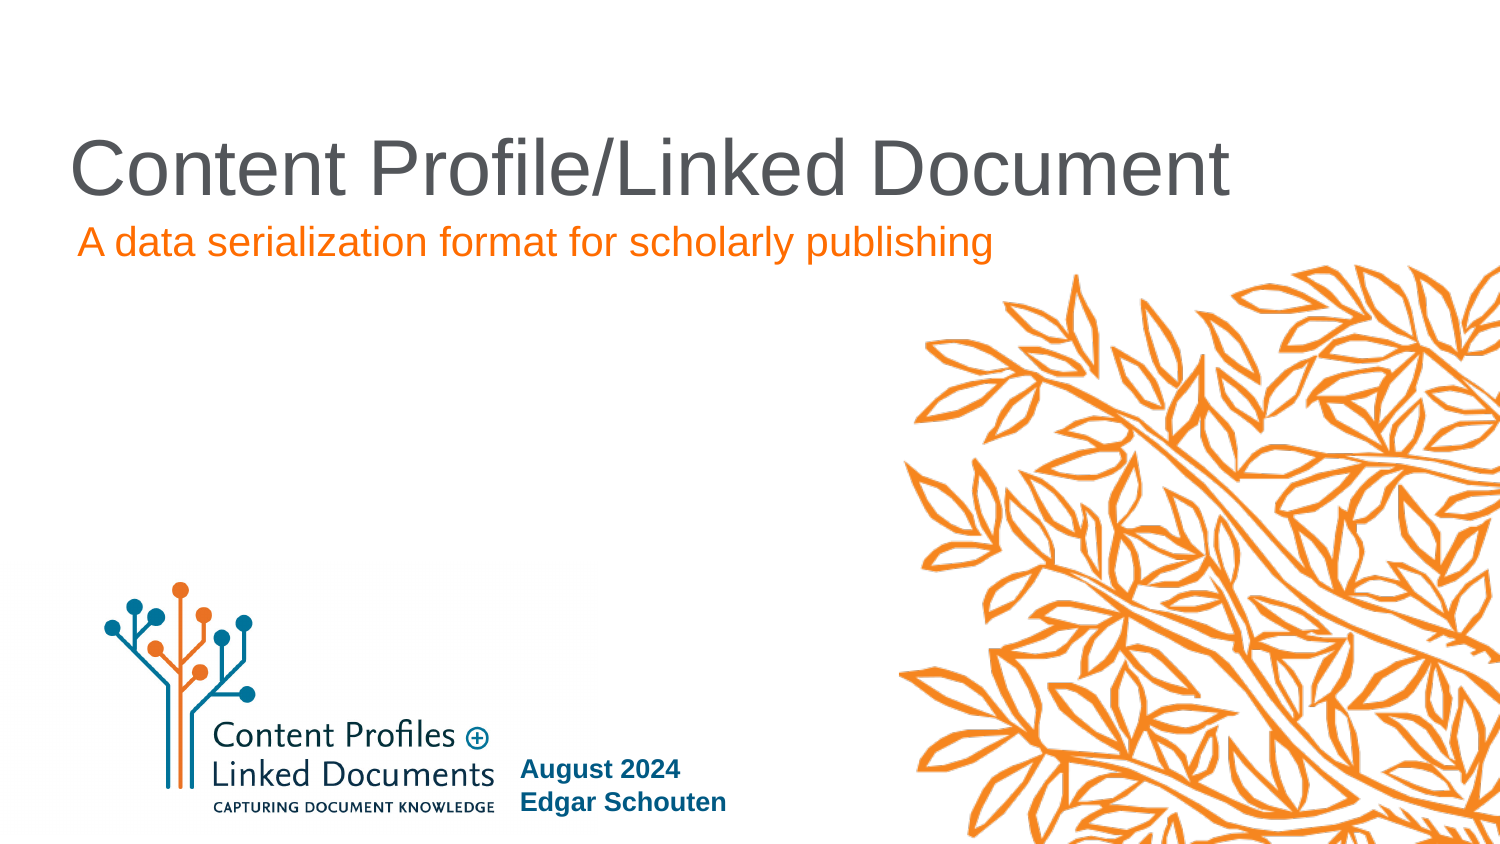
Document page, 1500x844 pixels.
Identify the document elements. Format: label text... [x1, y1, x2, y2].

list A data serialization format for scholarly publishing [77, 214, 1035, 278]
list August 2024 Edgar Schouten [598, 751, 778, 832]
picture [0, 561, 598, 835]
title Content Profile/Linked Document [69, 116, 1264, 223]
picture [866, 210, 1500, 844]
